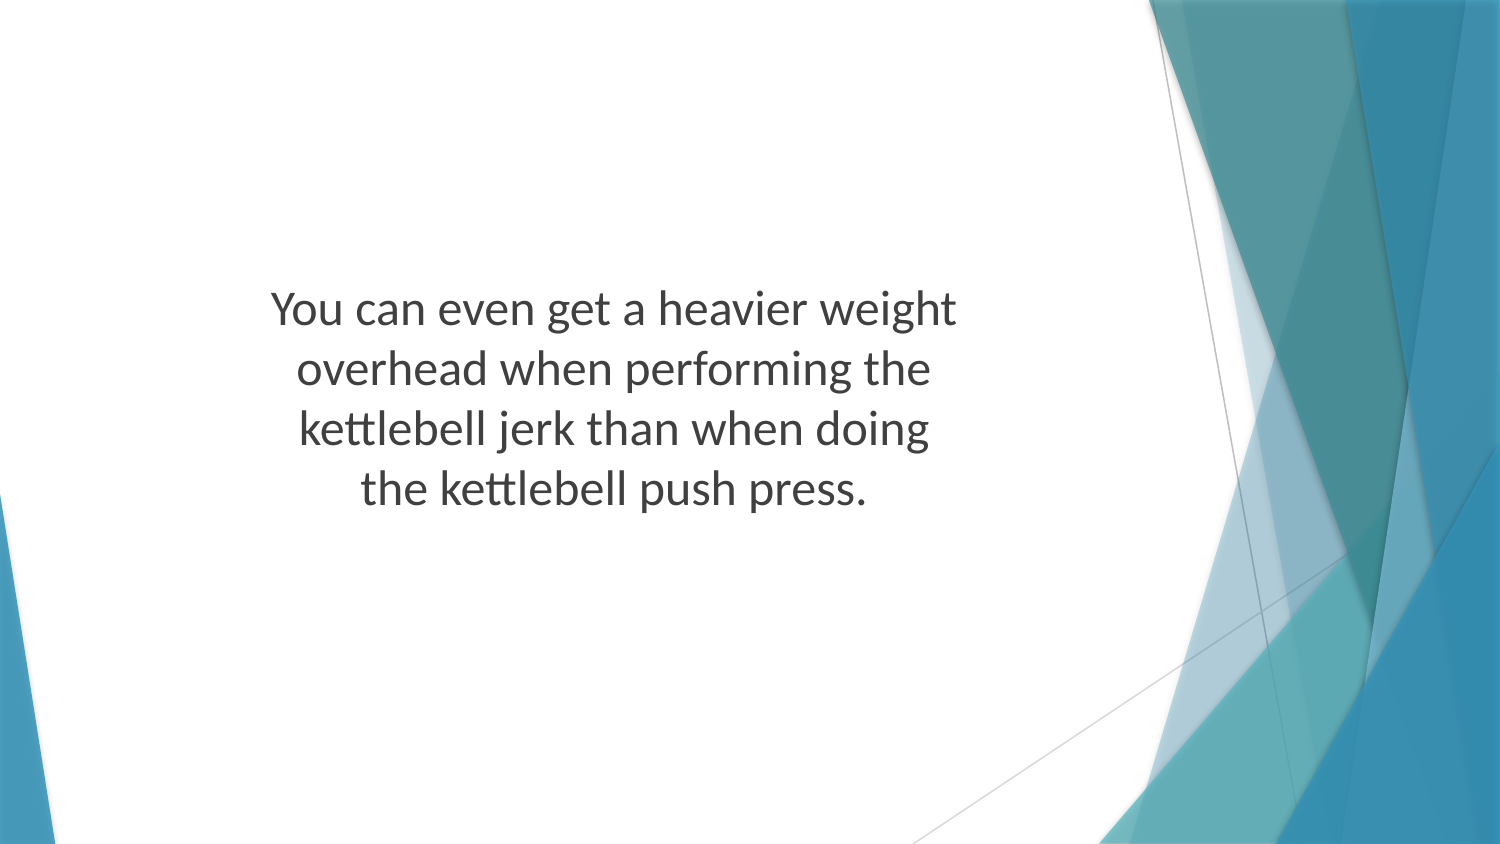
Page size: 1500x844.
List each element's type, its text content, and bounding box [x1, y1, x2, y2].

list You can even get a heavier weight overhead when performing the kettlebell jerk than when doing the kettlebell push press. [253, 268, 975, 623]
